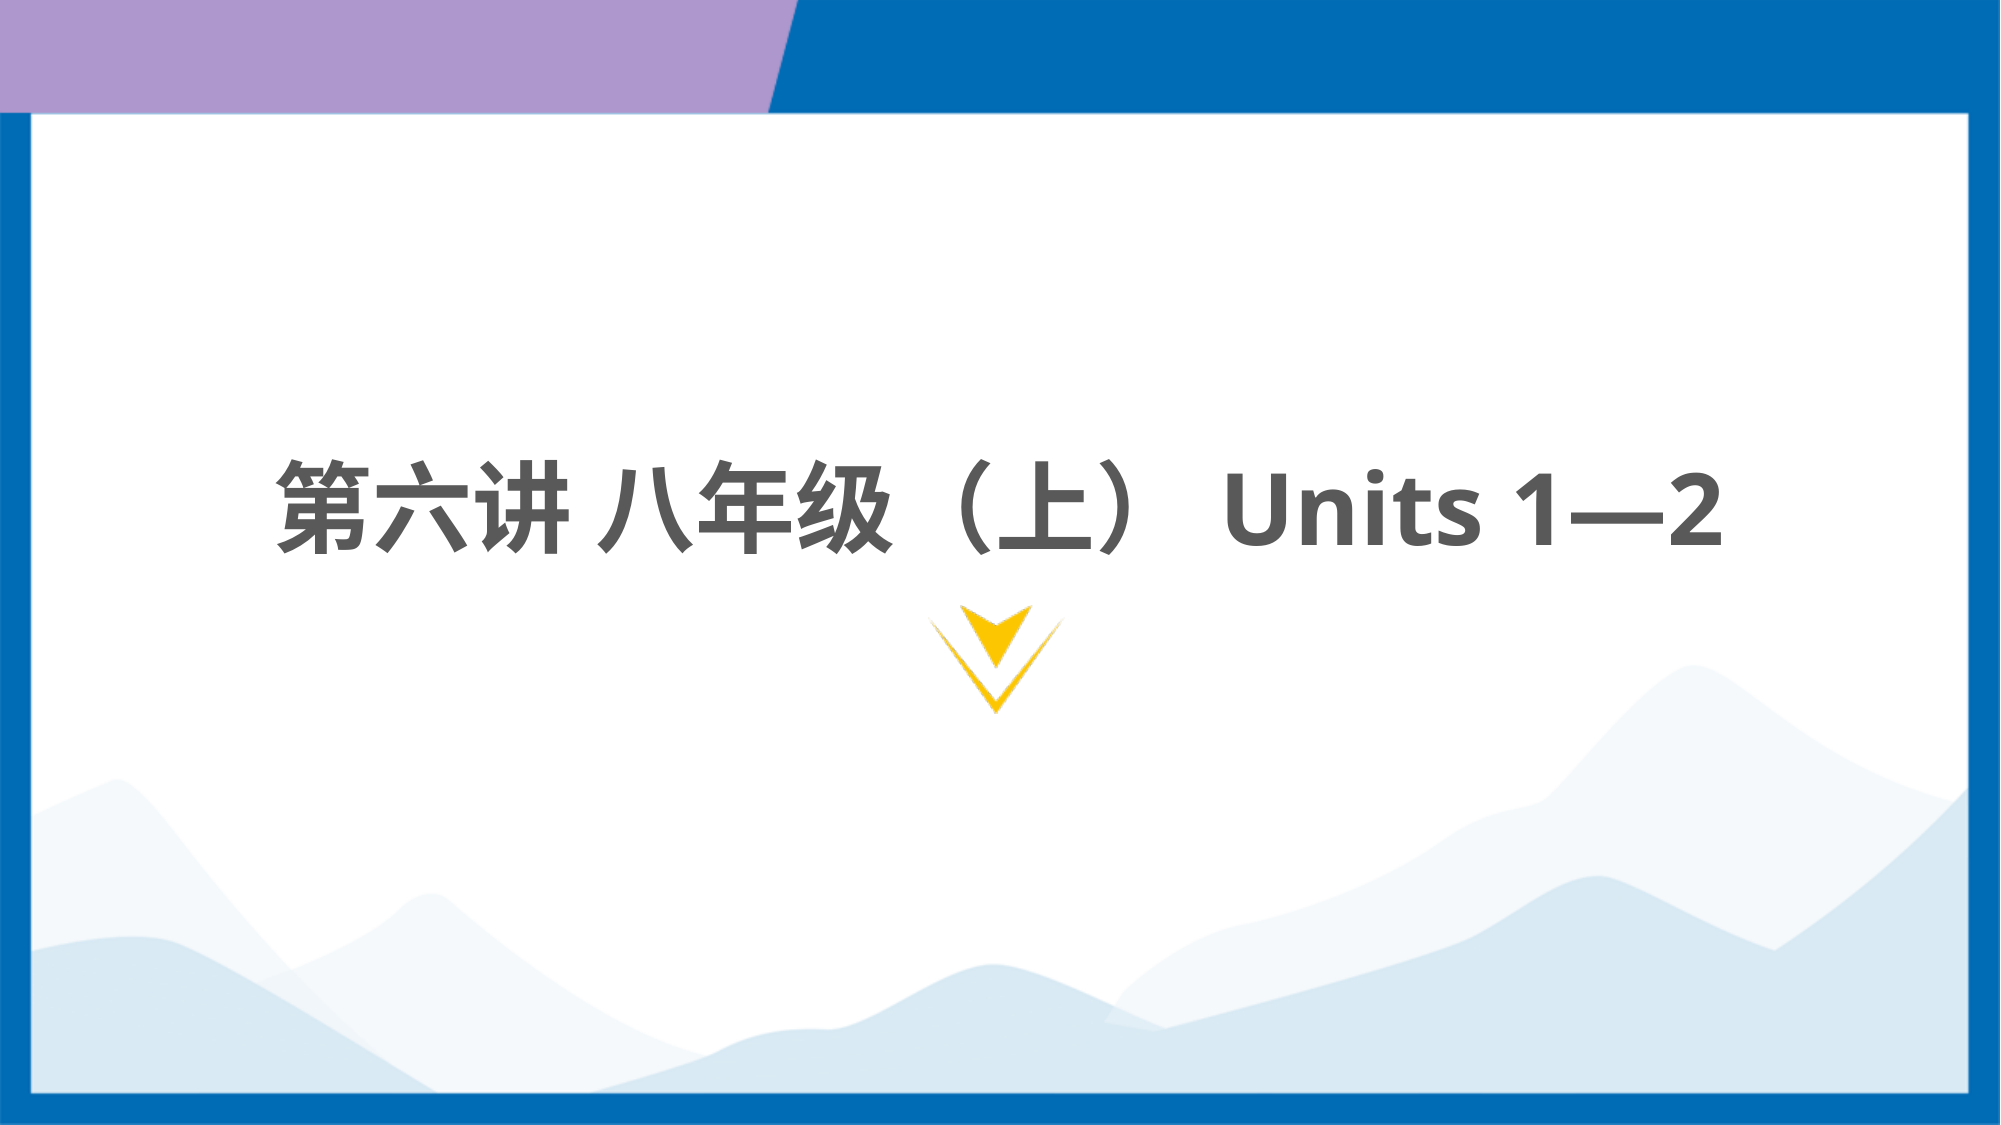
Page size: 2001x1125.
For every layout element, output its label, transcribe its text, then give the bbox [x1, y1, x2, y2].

picture [0, 0, 2000, 1125]
text_box 第六讲 八年级（上）Units 1—2 [35, 383, 1962, 566]
